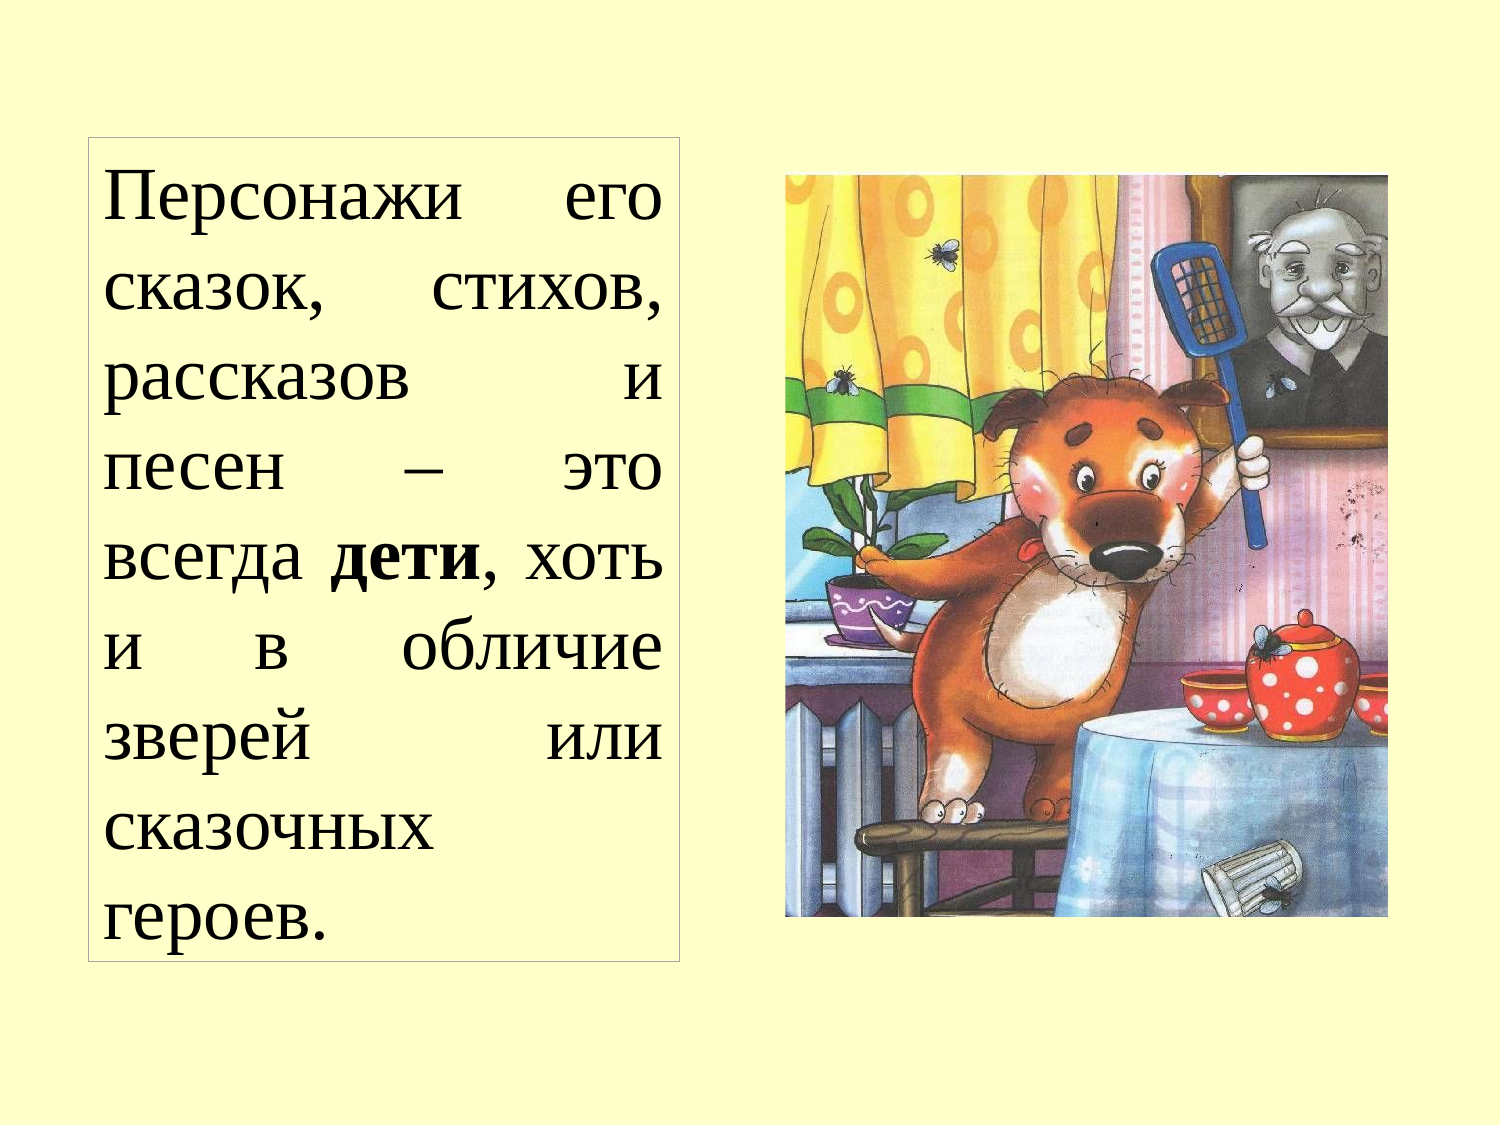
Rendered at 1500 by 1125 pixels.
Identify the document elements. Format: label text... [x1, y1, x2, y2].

text_box Персонажи его сказок, стихов, рассказов и песен – это всегда дети, хоть и в обличие зверей или сказочных героев. [88, 137, 680, 962]
picture [785, 172, 1389, 918]
